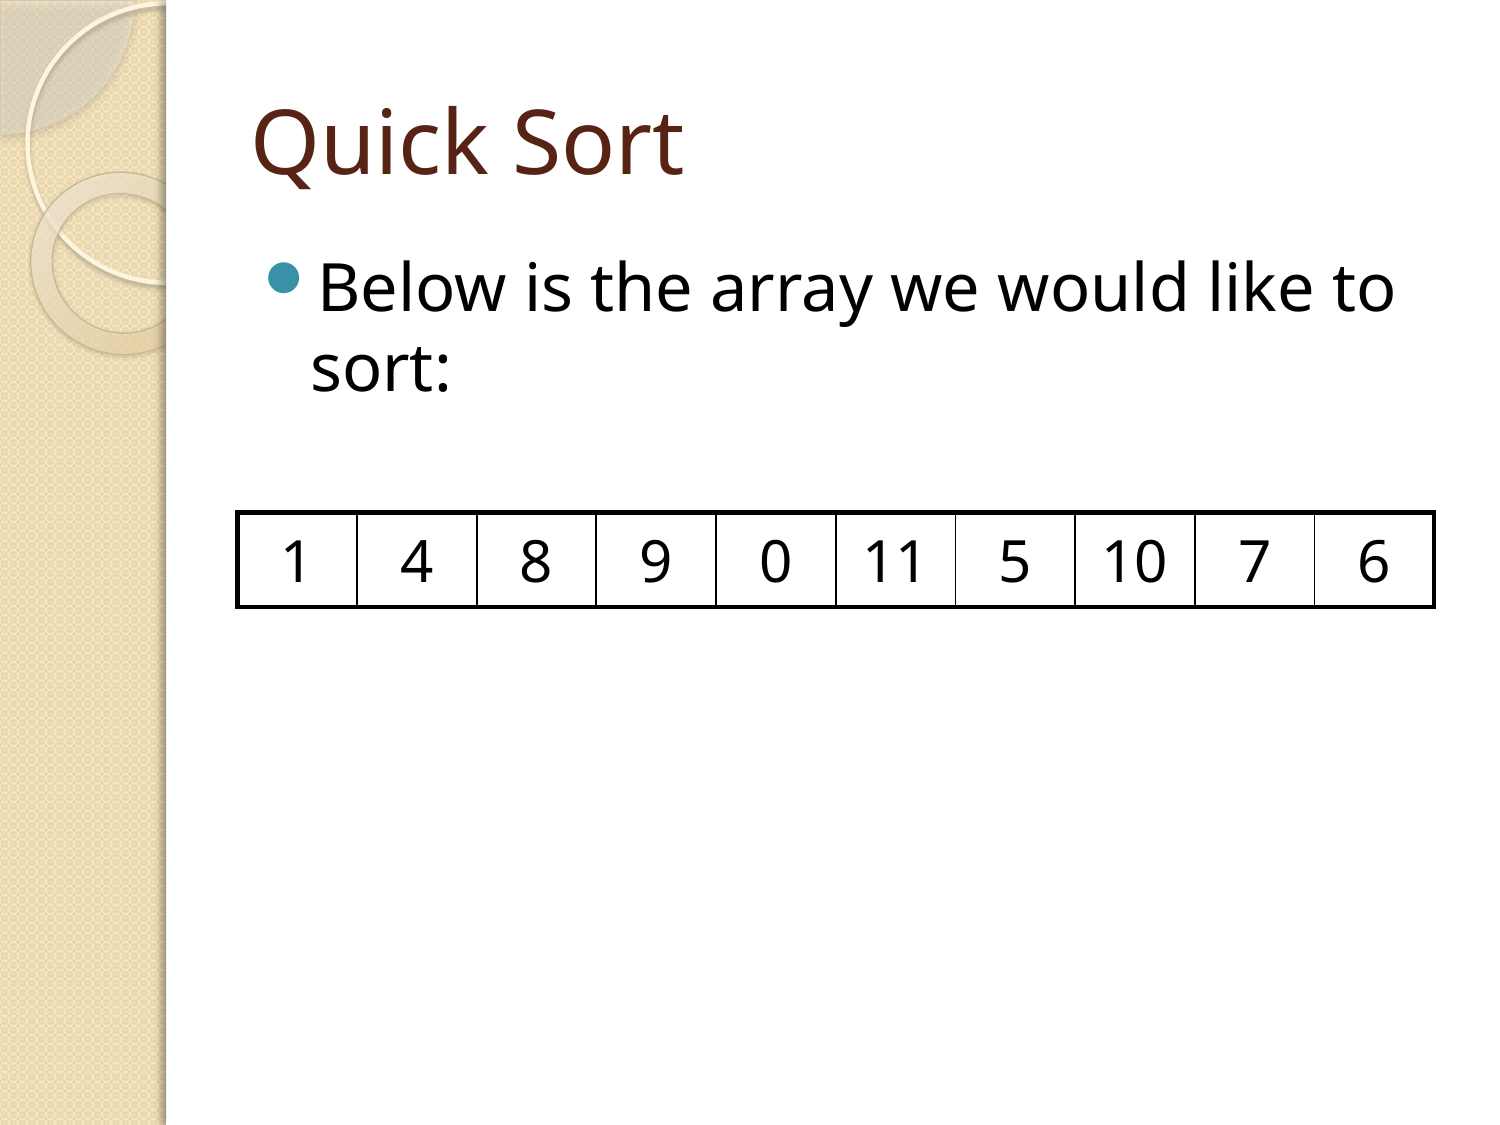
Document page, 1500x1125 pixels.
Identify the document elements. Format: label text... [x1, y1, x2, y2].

table_header 10 [1076, 515, 1194, 605]
table_header 8 [478, 515, 595, 605]
table_header 5 [956, 515, 1074, 605]
table_header 7 [1196, 515, 1314, 605]
table_header 11 [837, 515, 955, 605]
title Quick Sort [235, 45, 1466, 233]
table_header 6 [1315, 515, 1432, 605]
table_header 4 [358, 515, 476, 605]
table_header 9 [597, 515, 715, 605]
list Below is the array we would like to sort: [235, 237, 1466, 1026]
table_header 0 [717, 515, 835, 605]
table_header 1 [240, 515, 356, 605]
